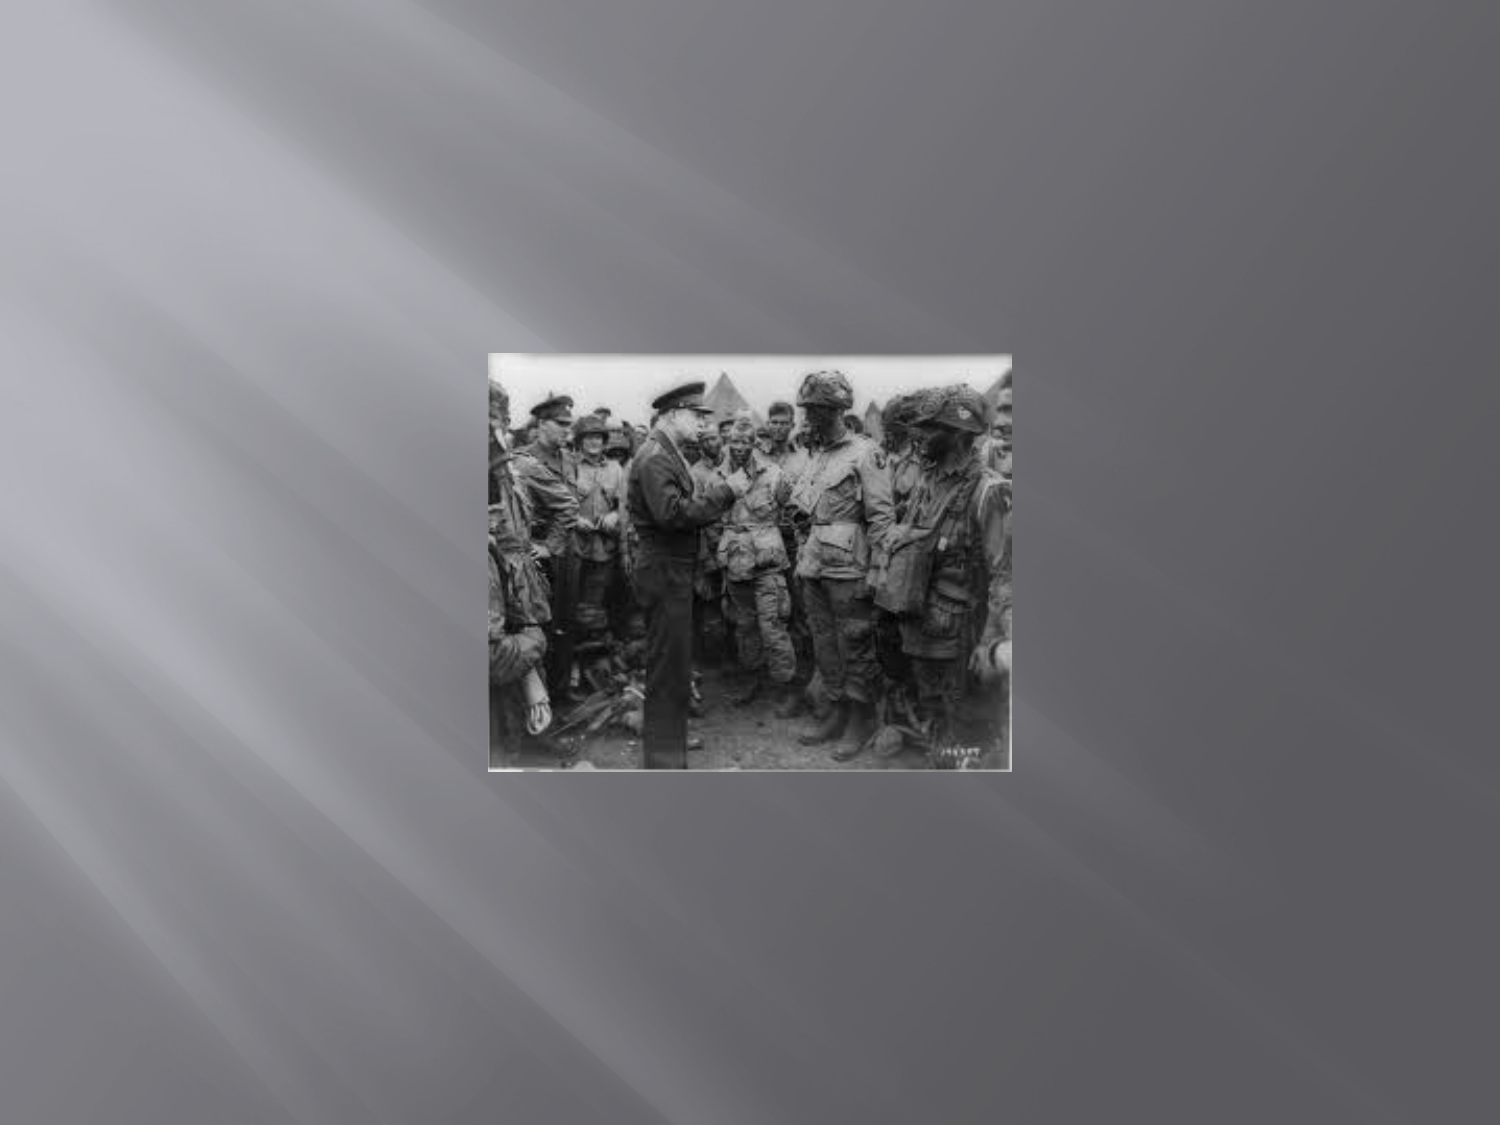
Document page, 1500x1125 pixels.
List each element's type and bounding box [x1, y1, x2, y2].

picture [488, 352, 1012, 773]
